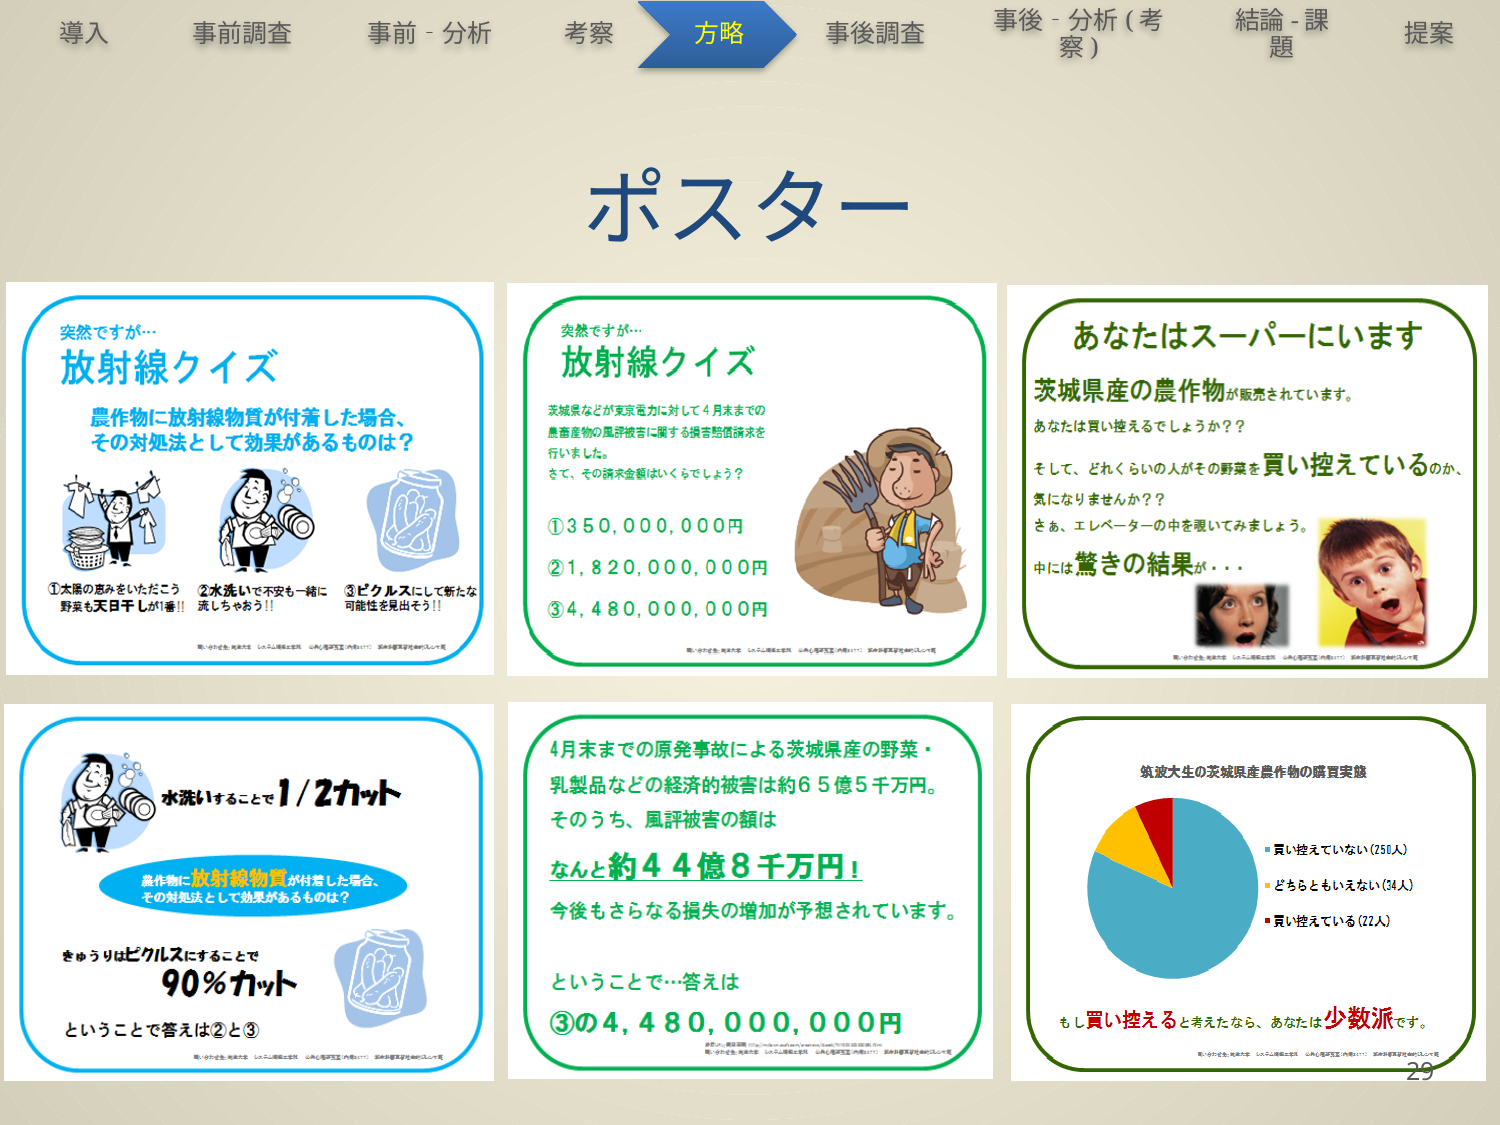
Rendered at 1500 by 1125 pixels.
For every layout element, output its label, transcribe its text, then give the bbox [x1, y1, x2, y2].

picture [4, 703, 494, 1081]
picture [1011, 703, 1487, 1081]
slide_number 29 [1401, 1042, 1494, 1103]
title ポスター [75, 76, 1425, 263]
picture [1007, 284, 1488, 678]
picture [508, 702, 993, 1080]
picture [506, 283, 997, 676]
picture [6, 282, 494, 675]
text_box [5, 0, 1500, 69]
